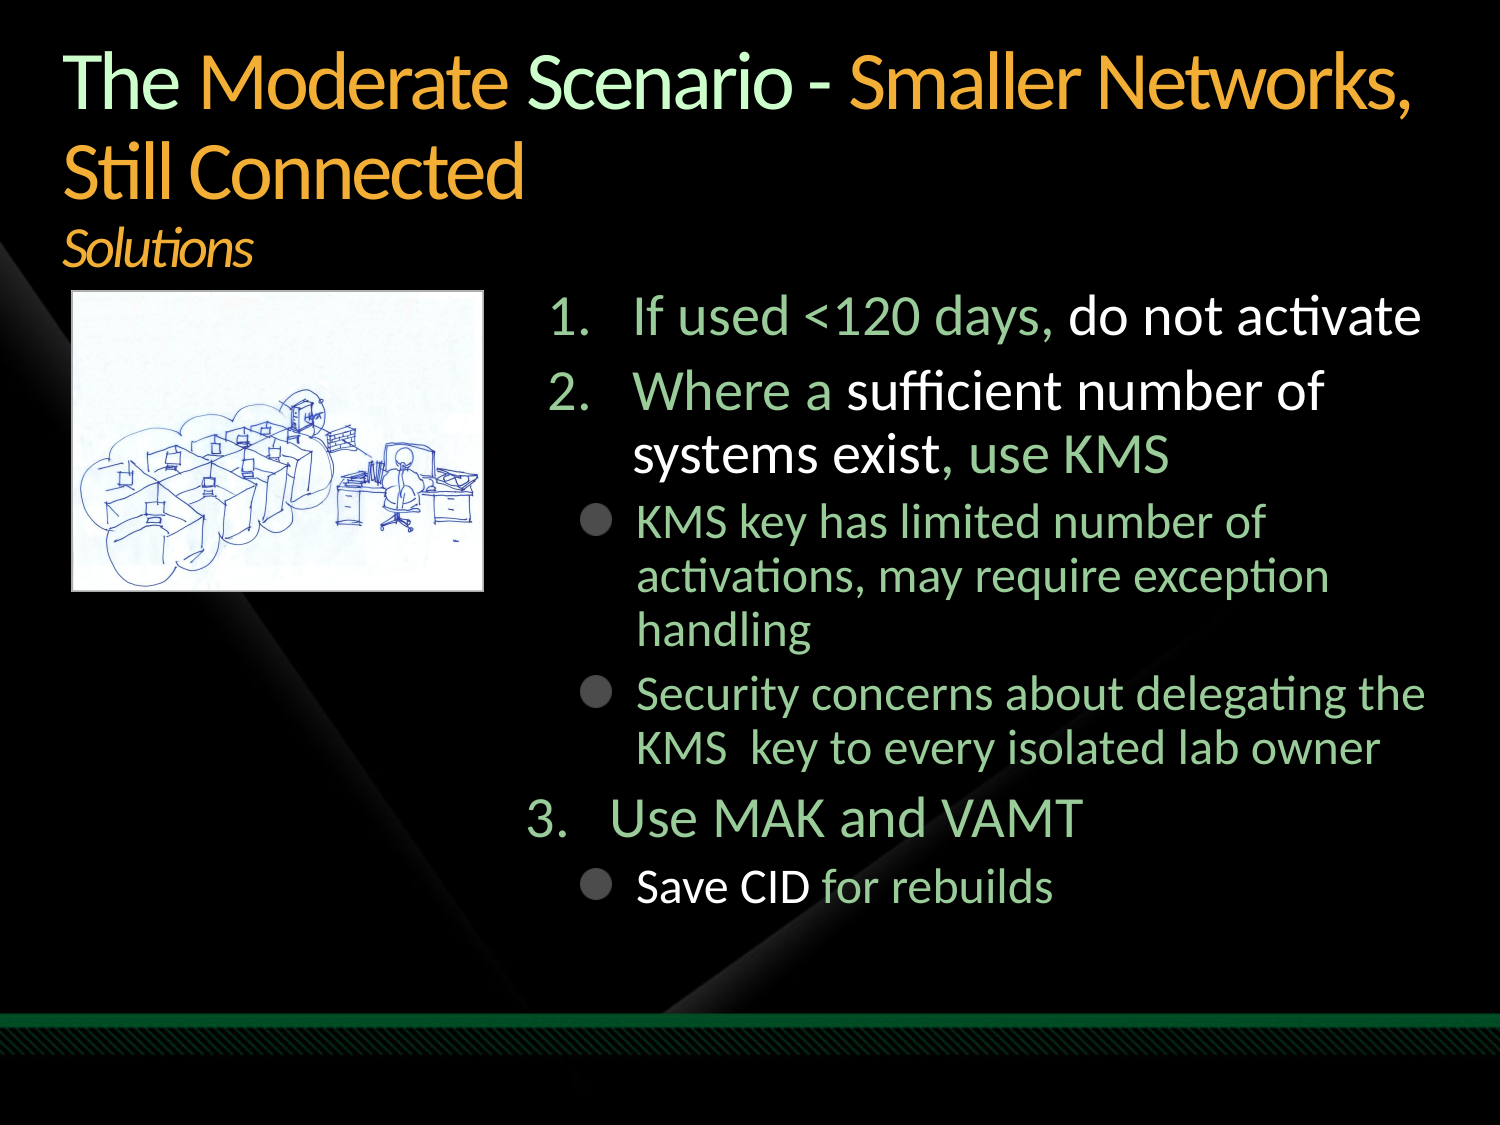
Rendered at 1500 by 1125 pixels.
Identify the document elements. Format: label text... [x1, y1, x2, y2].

list If used <120 days, do not activate Where a sufficient number of systems exist, use KMS KMS key has limited number of activations, may require exception handling Security concerns about delegating the KMS key to every isolated lab owner Use MAK and VAMT Save CID for rebuilds [525, 285, 1438, 981]
title The Moderate Scenario - Smaller Networks, Still Connected Solutions [62, 37, 1438, 284]
picture [0, 0, 1500, 1125]
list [71, 289, 484, 593]
